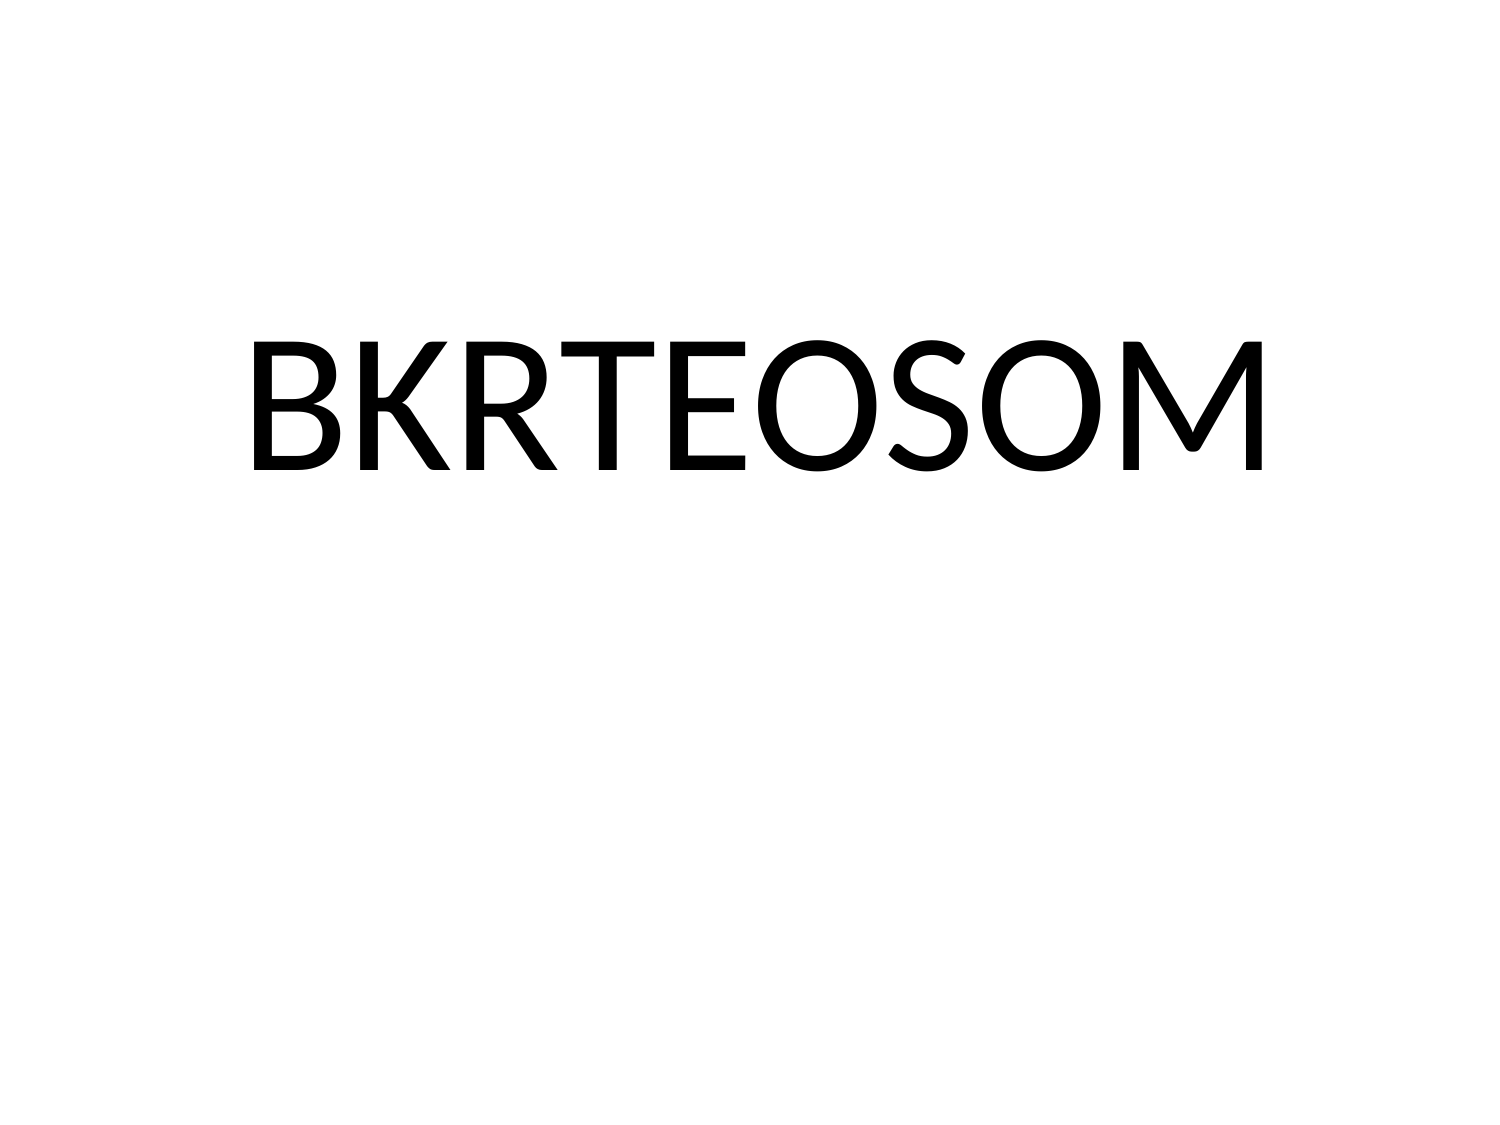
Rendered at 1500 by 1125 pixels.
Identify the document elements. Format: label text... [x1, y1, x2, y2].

list BKRTEOSOM [75, 262, 1425, 1005]
